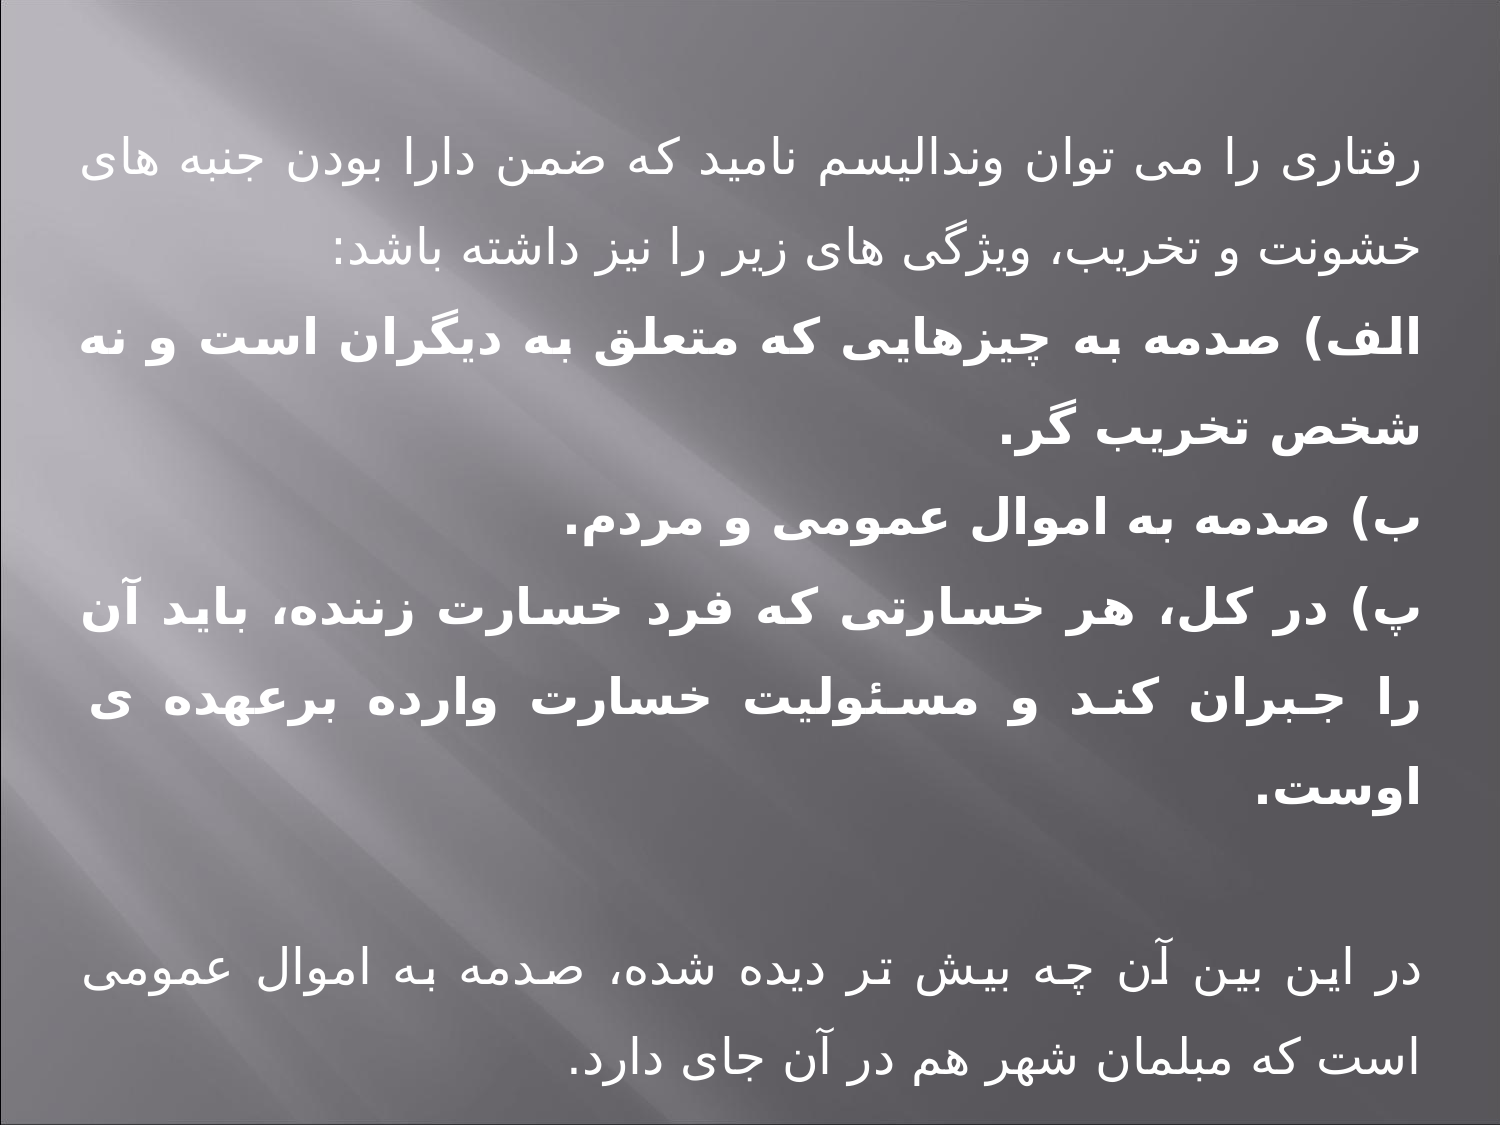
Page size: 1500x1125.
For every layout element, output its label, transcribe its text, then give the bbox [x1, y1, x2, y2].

picture [0, 0, 1500, 1125]
text_box رفتاری را می توان وندالیسم نامید که ضمن دارا بودن جنبه های خشونت و تخریب، ویژگی های زیر را نیز داشته باشد: الف) صدمه به چیزهایی که متعلق به دیگران است و نه شخص تخریب گر. ب) صدمه به اموال عمومی و مردم. پ) در کل، هر خسارتی که فرد خسارت زننده، باید آن را جبران کند و مسئولیت خسارت وارده برعهده ی اوست. در این بین آن چه بیش تر دیده شده، صدمه به اموال عمومی است که مبلمان شهر هم در آن جای دارد. [62, 87, 1438, 1125]
